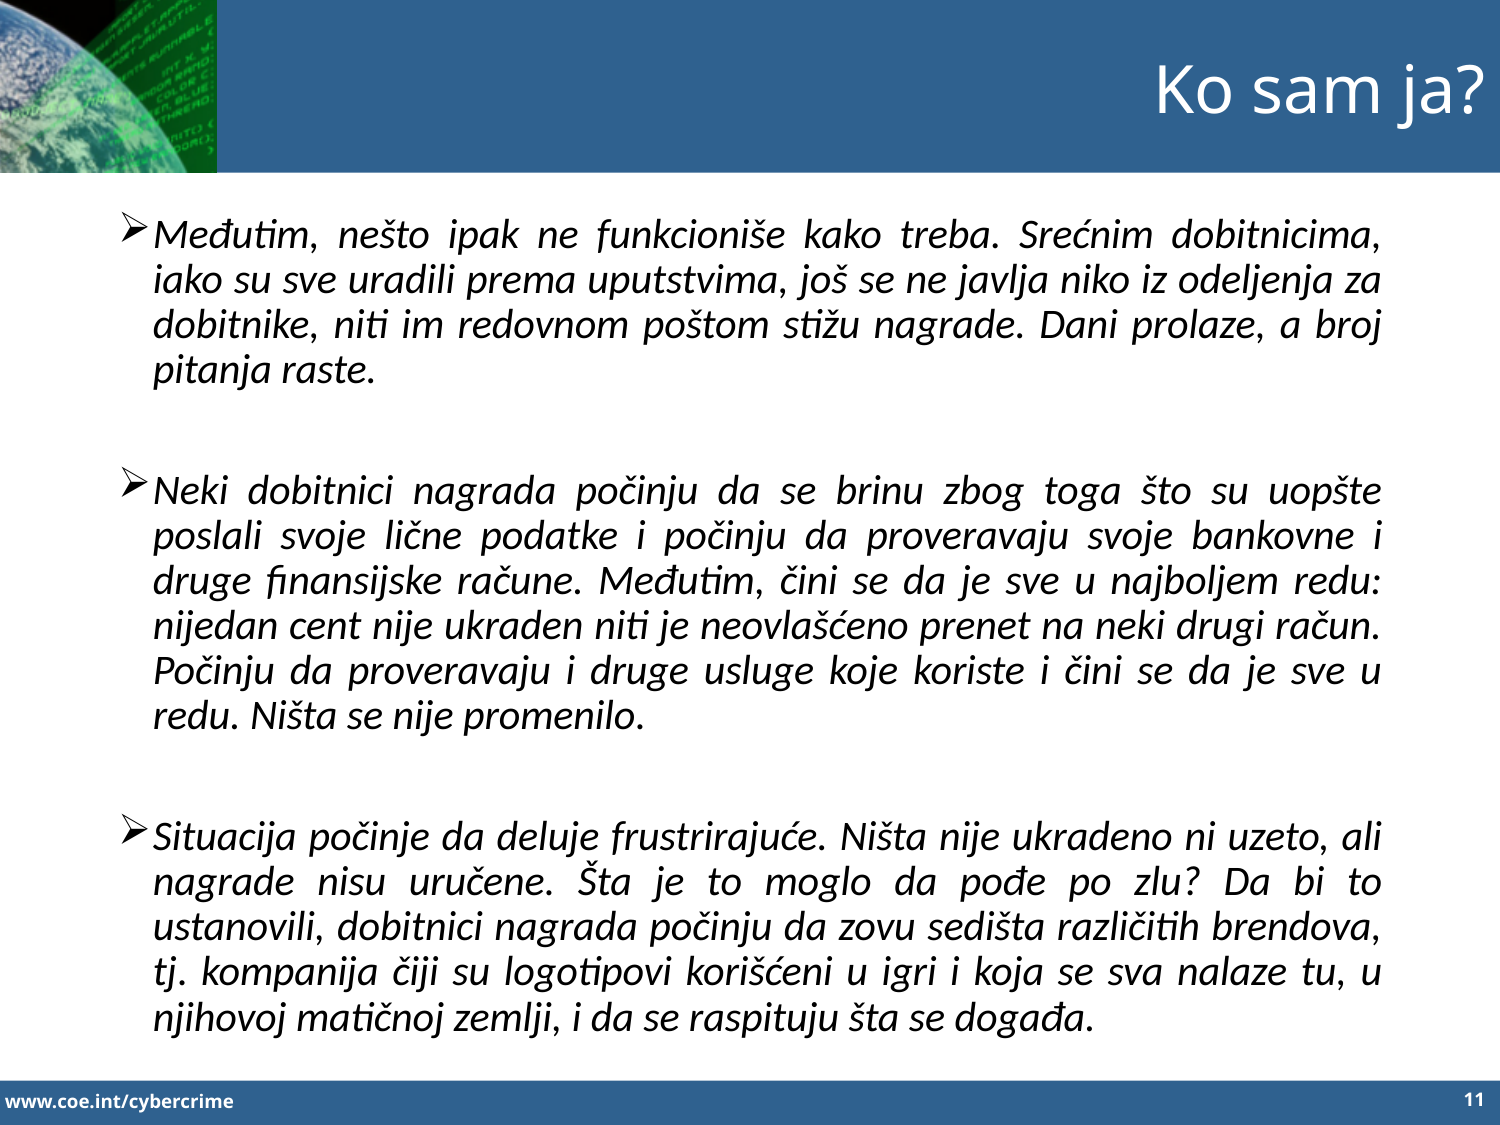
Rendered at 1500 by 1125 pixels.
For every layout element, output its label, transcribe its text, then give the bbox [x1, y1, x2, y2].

list Međutim, nešto ipak ne funkcioniše kako treba. Srećnim dobitnicima, iako su sve uradili prema uputstvima, još se ne javlja niko iz odeljenja za dobitnike, niti im redovnom poštom stižu nagrade. Dani prolaze, a broj pitanja raste. Neki dobitnici nagrada počinju da se brinu zbog toga što su uopšte poslali svoje lične podatke i počinju da proveravaju svoje bankovne i druge finansijske račune. Međutim, čini se da je sve u najboljem redu: nijedan cent nije ukraden niti je neovlašćeno prenet na neki drugi račun. Počinju da proveravaju i druge usluge koje koriste i čini se da je sve u redu. Ništa se nije promenilo. Situacija počinje da deluje frustrirajuće. Ništa nije ukradeno ni uzeto, ali nagrade nisu uručene. Šta je to moglo da pođe po zlu? Da bi to ustanovili, dobitnici nagrada počinju da zovu sedišta različitih brendova, tj. kompanija čiji su logotipovi korišćeni u igri i koja se sva nalaze tu, u njihovoj matičnoj zemlji, i da se raspituju šta se događa. [103, 204, 1397, 1050]
slide_number 11 [1162, 1080, 1500, 1125]
picture [0, 1, 217, 173]
text_box Ko sam ja? [373, 10, 1500, 163]
